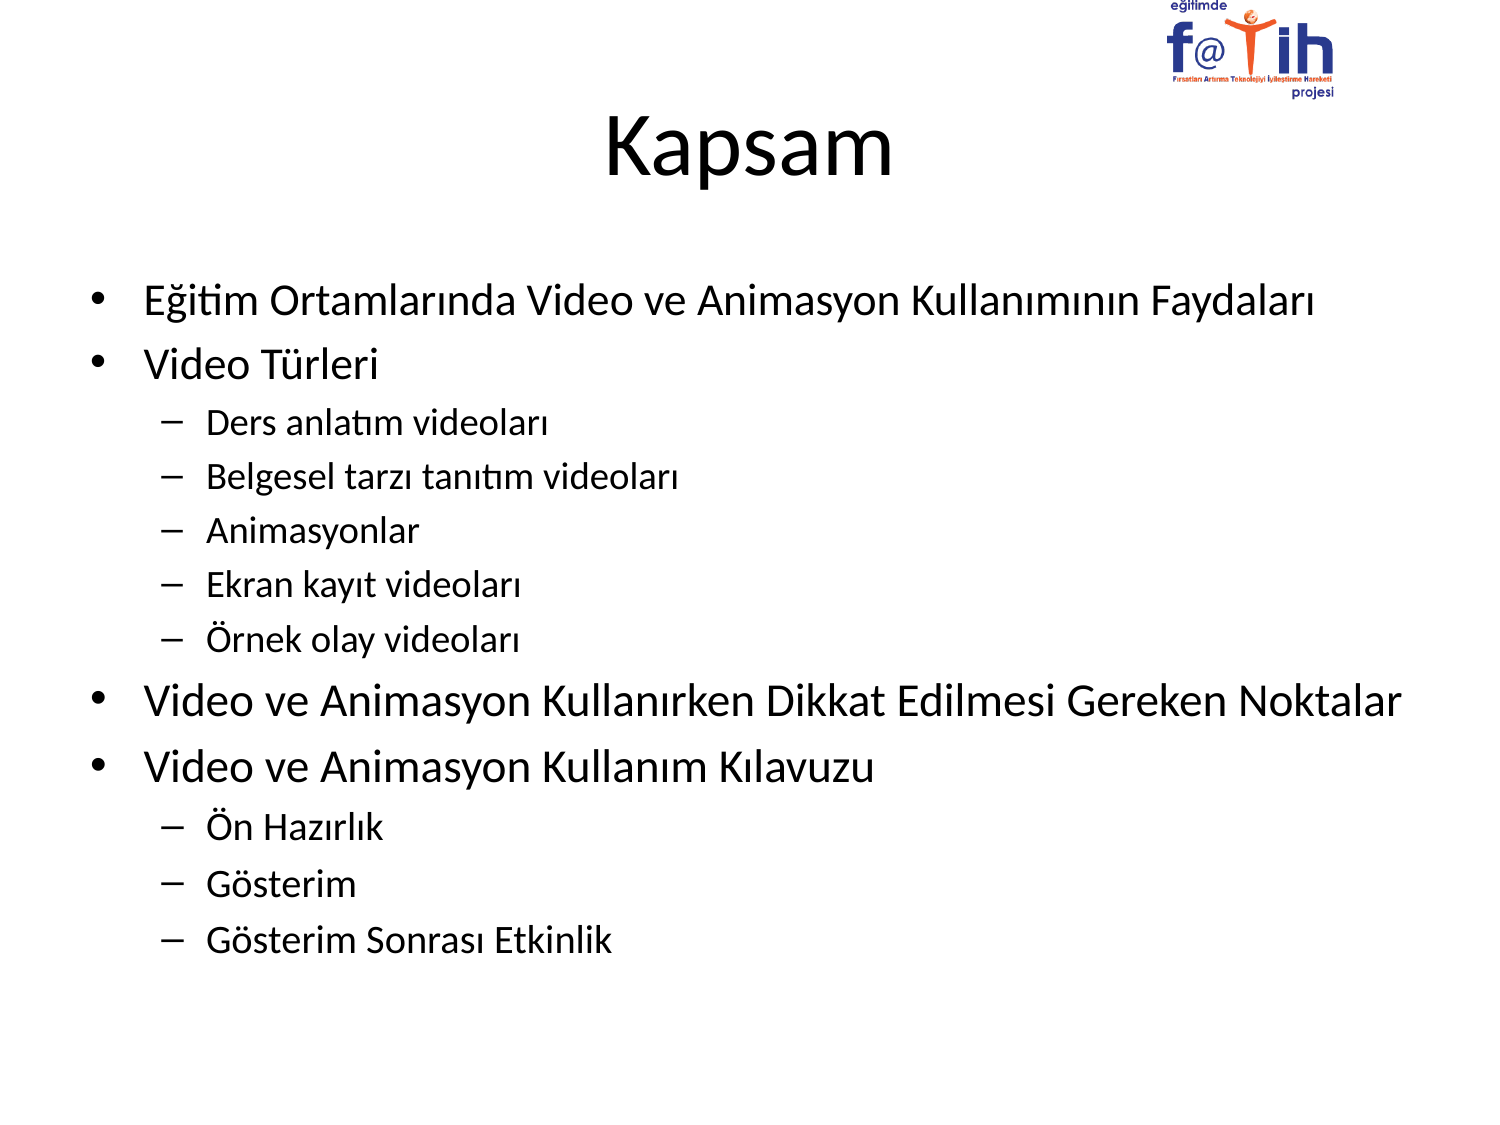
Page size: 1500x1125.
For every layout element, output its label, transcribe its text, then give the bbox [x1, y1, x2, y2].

picture [1162, 0, 1338, 45]
title Kapsam [75, 45, 1425, 233]
list Eğitim Ortamlarında Video ve Animasyon Kullanımının Faydaları Video Türleri Ders anlatım videoları Belgesel tarzı tanıtım videoları Animasyonlar Ekran kayıt videoları Örnek olay videoları Video ve Animasyon Kullanırken Dikkat Edilmesi Gereken Noktalar Video ve Animasyon Kullanım Kılavuzu Ön Hazırlık Gösterim Gösterim Sonrası Etkinlik [75, 262, 1425, 1005]
